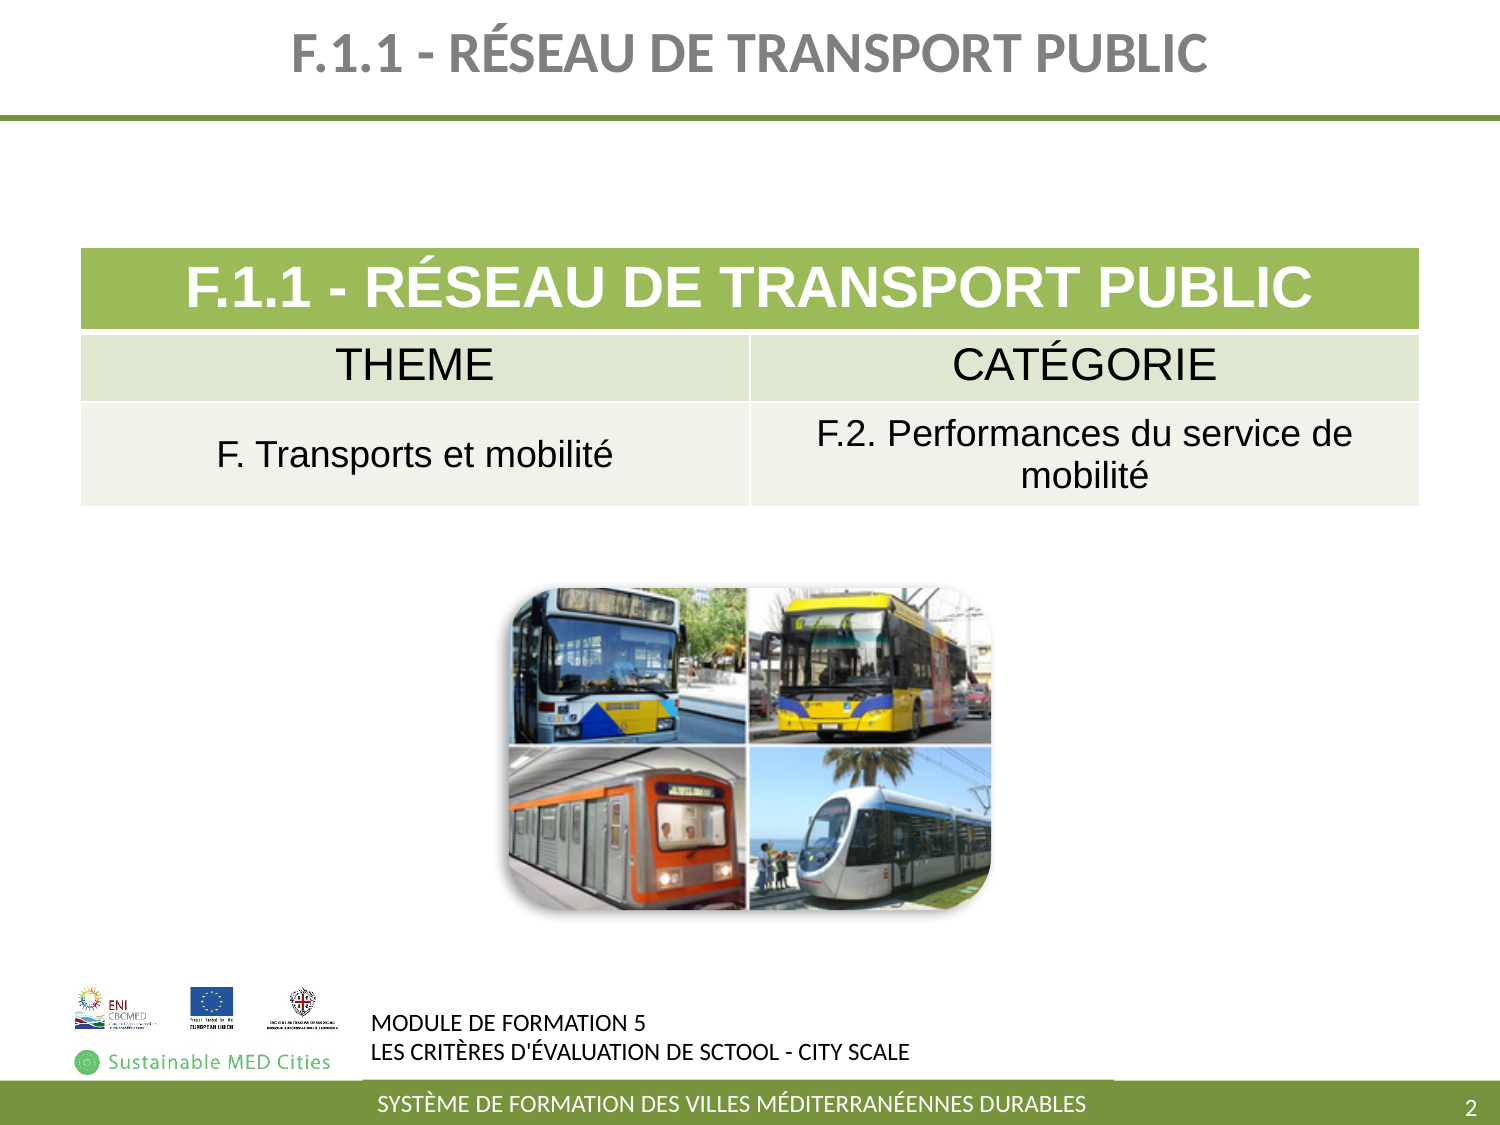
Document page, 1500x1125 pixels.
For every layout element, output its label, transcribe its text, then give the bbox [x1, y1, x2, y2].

picture [508, 587, 992, 911]
table_header F.1.1 - RÉSEAU DE TRANSPORT PUBLIC [81, 248, 1419, 329]
picture [62, 978, 356, 1080]
table_cell F. Transports et mobilité [81, 403, 749, 506]
table_cell THEME [81, 335, 749, 401]
slide_number ‹#› [1142, 1076, 1493, 1125]
table_cell CATÉGORIE [751, 335, 1419, 401]
table_cell F.2. Performances du service de mobilité [751, 403, 1419, 506]
title F.1.1 - RÉSEAU DE TRANSPORT PUBLIC [0, 0, 1500, 117]
text_box SYSTÈME DE FORMATION DES VILLES MÉDITERRANÉENNES DURABLES [362, 1079, 1114, 1125]
